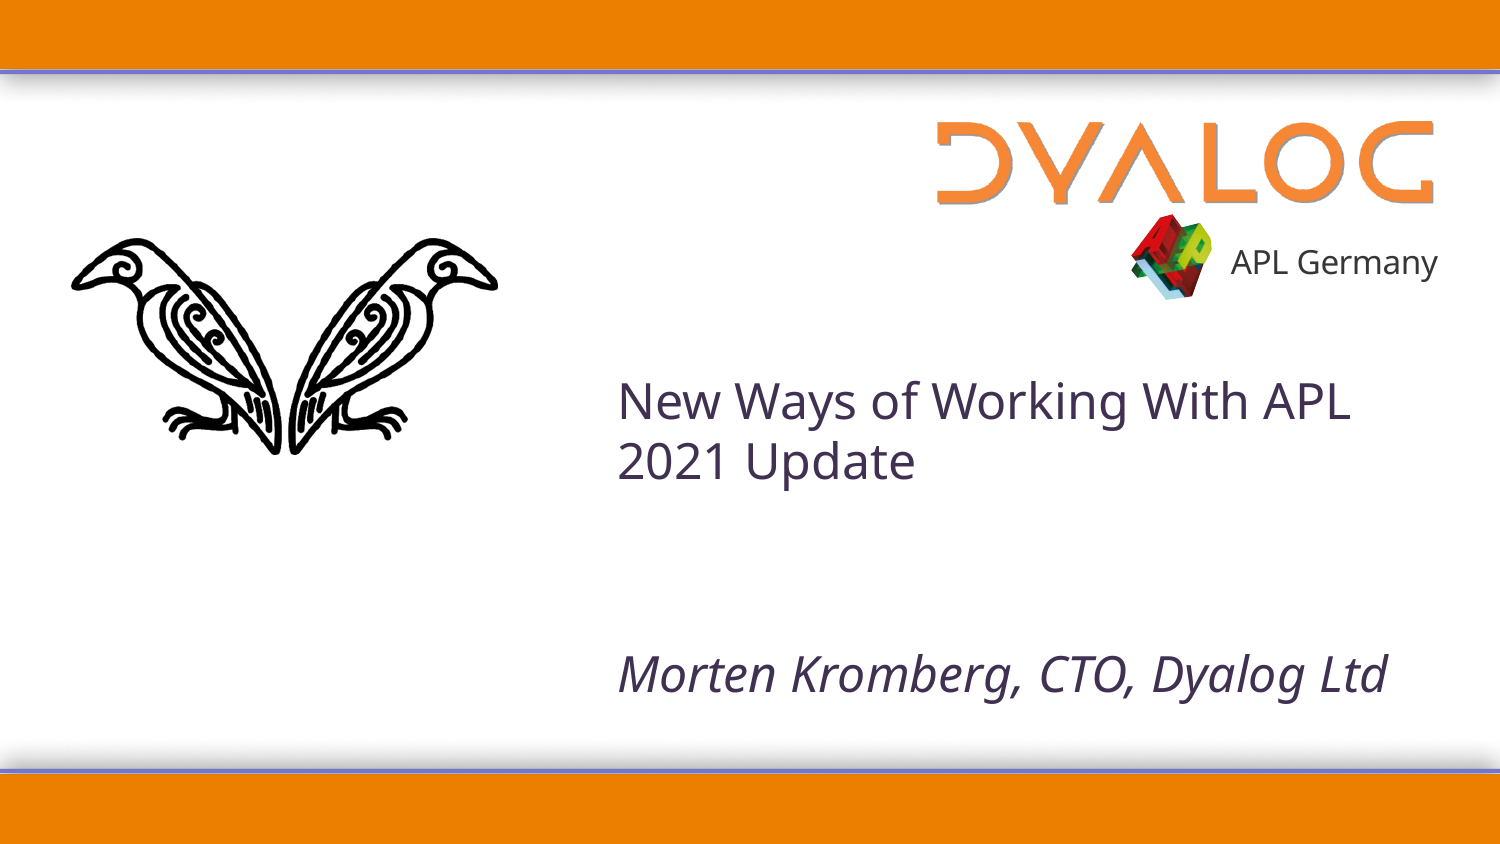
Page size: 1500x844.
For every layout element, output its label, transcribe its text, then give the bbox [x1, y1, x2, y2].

title New Ways of Working With APL 2021 Update [602, 333, 1435, 526]
picture [0, 0, 1500, 108]
list Morten Kromberg, CTO, Dyalog Ltd [602, 613, 1435, 710]
picture [937, 121, 1434, 300]
picture [0, 735, 1500, 844]
picture [71, 238, 498, 455]
